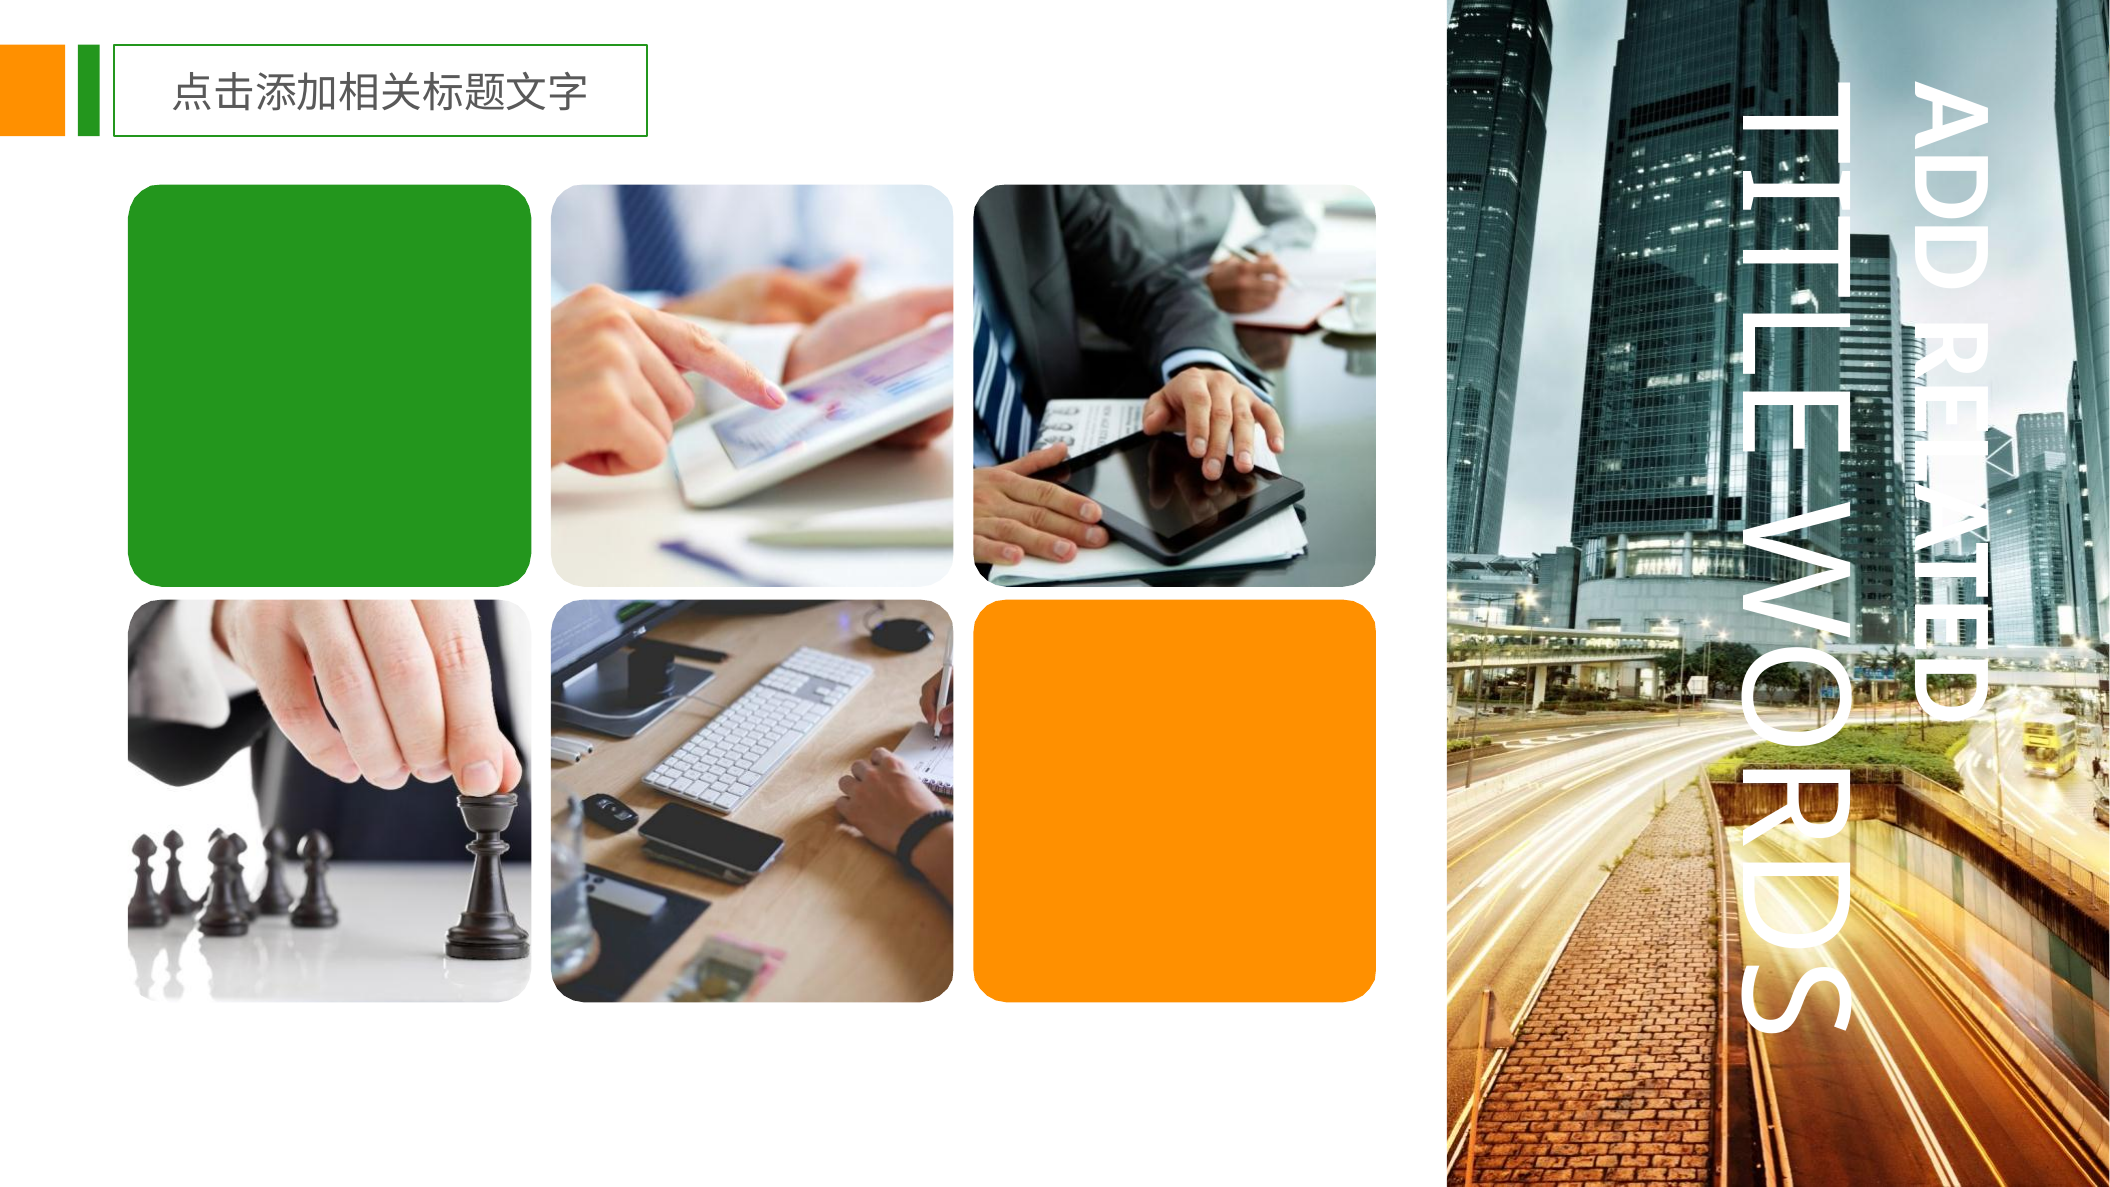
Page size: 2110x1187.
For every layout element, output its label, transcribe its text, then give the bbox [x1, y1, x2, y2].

text_box [973, 184, 1376, 587]
text_box [550, 184, 954, 587]
text_box [1446, 0, 2110, 1187]
text_box [127, 599, 532, 1003]
text_box [973, 599, 1376, 1003]
text_box ADD RELATED TITLE WORDS [1705, 66, 2036, 1107]
text_box 点击添加相关标题文字 [135, 44, 625, 137]
text_box [127, 184, 532, 587]
text_box [550, 599, 954, 1003]
